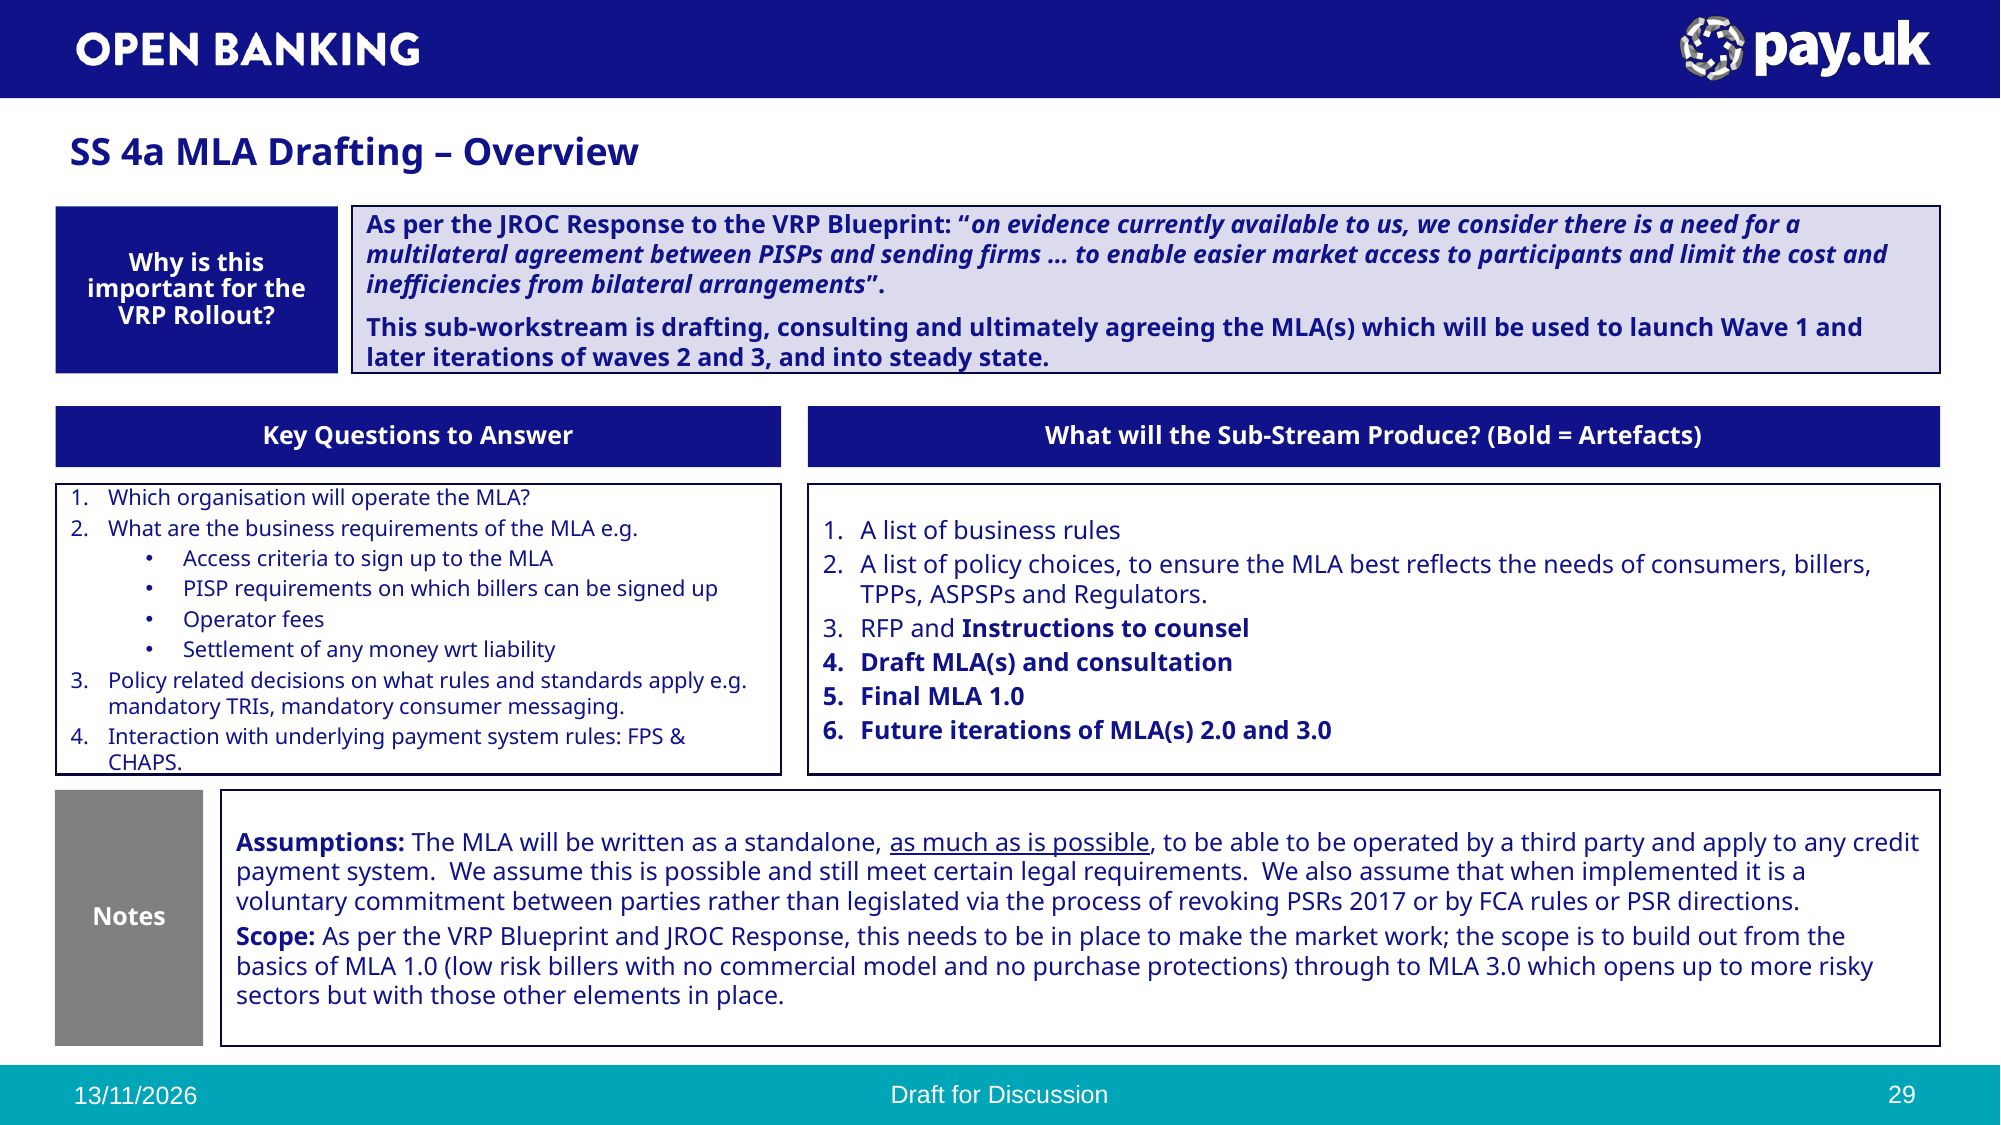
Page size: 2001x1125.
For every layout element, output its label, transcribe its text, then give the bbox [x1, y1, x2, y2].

picture [1670, 1, 1939, 87]
list Why is this important for the VRP Rollout? [55, 205, 339, 374]
text_box Notes [54, 789, 204, 1047]
text_box What will the Sub-Stream Produce? (Bold = Artefacts) [807, 405, 1941, 468]
text_box Key Questions to Answer [55, 405, 782, 468]
slide_number 29 [1412, 1064, 1932, 1124]
footer Draft for Discussion [662, 1064, 1338, 1124]
text_box As per the JROC Response to the VRP Blueprint: “on evidence currently available to us, we consider there is a need for a multilateral agreement between PISPs and sending firms … to enable easier market access to participants and limit the cost and inefficiencies from bilateral arrangements”. This sub-workstream is drafting, consulting and ultimately agreeing the MLA(s) which will be used to launch Wave 1 and later iterations of waves 2 and 3, and into steady state. [351, 205, 1941, 374]
picture [43, 0, 452, 99]
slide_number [59, 1065, 509, 1125]
text_box Which organisation will operate the MLA? What are the business requirements of the MLA e.g. Access criteria to sign up to the MLA PISP requirements on which billers can be signed up Operator fees Settlement of any money wrt liability Policy related decisions on what rules and standards apply e.g. mandatory TRIs, mandatory consumer messaging. Interaction with underlying payment system rules: FPS & CHAPS. [55, 483, 782, 776]
text_box A list of business rules A list of policy choices, to ensure the MLA best reflects the needs of consumers, billers, TPPs, ASPSPs and Regulators. RFP and Instructions to counsel Draft MLA(s) and consultation Final MLA 1.0 Future iterations of MLA(s) 2.0 and 3.0 [807, 483, 1941, 776]
title SS 4a MLA Drafting – Overview [54, 125, 1629, 207]
text_box Assumptions: The MLA will be written as a standalone, as much as is possible, to be able to be operated by a third party and apply to any credit payment system. We assume this is possible and still meet certain legal requirements. We also assume that when implemented it is a voluntary commitment between parties rather than legislated via the process of revoking PSRs 2017 or by FCA rules or PSR directions. Scope: As per the VRP Blueprint and JROC Response, this needs to be in place to make the market work; the scope is to build out from the basics of MLA 1.0 (low risk billers with no commercial model and no purchase protections) through to MLA 3.0 which opens up to more risky sectors but with those other elements in place. [220, 789, 1941, 1047]
